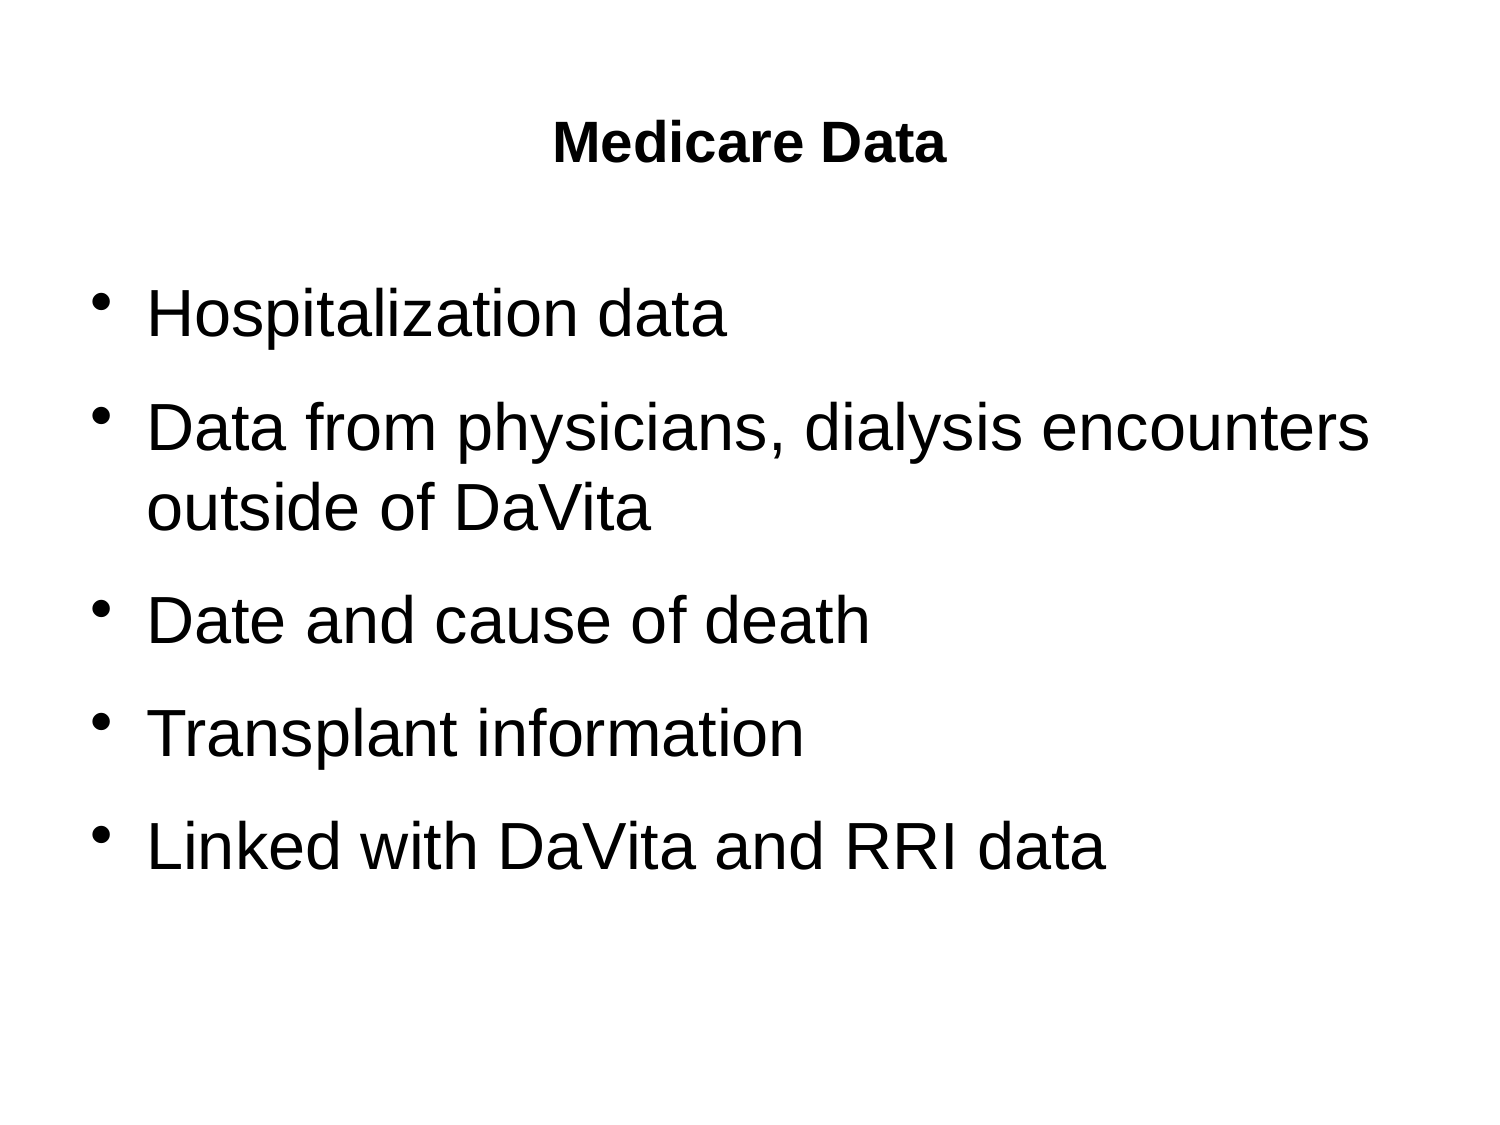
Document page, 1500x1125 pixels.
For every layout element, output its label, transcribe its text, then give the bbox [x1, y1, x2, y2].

list Hospitalization data Data from physicians, dialysis encounters outside of DaVita Date and cause of death Transplant information Linked with DaVita and RRI data [74, 262, 1426, 1006]
title Medicare Data [74, 44, 1426, 233]
